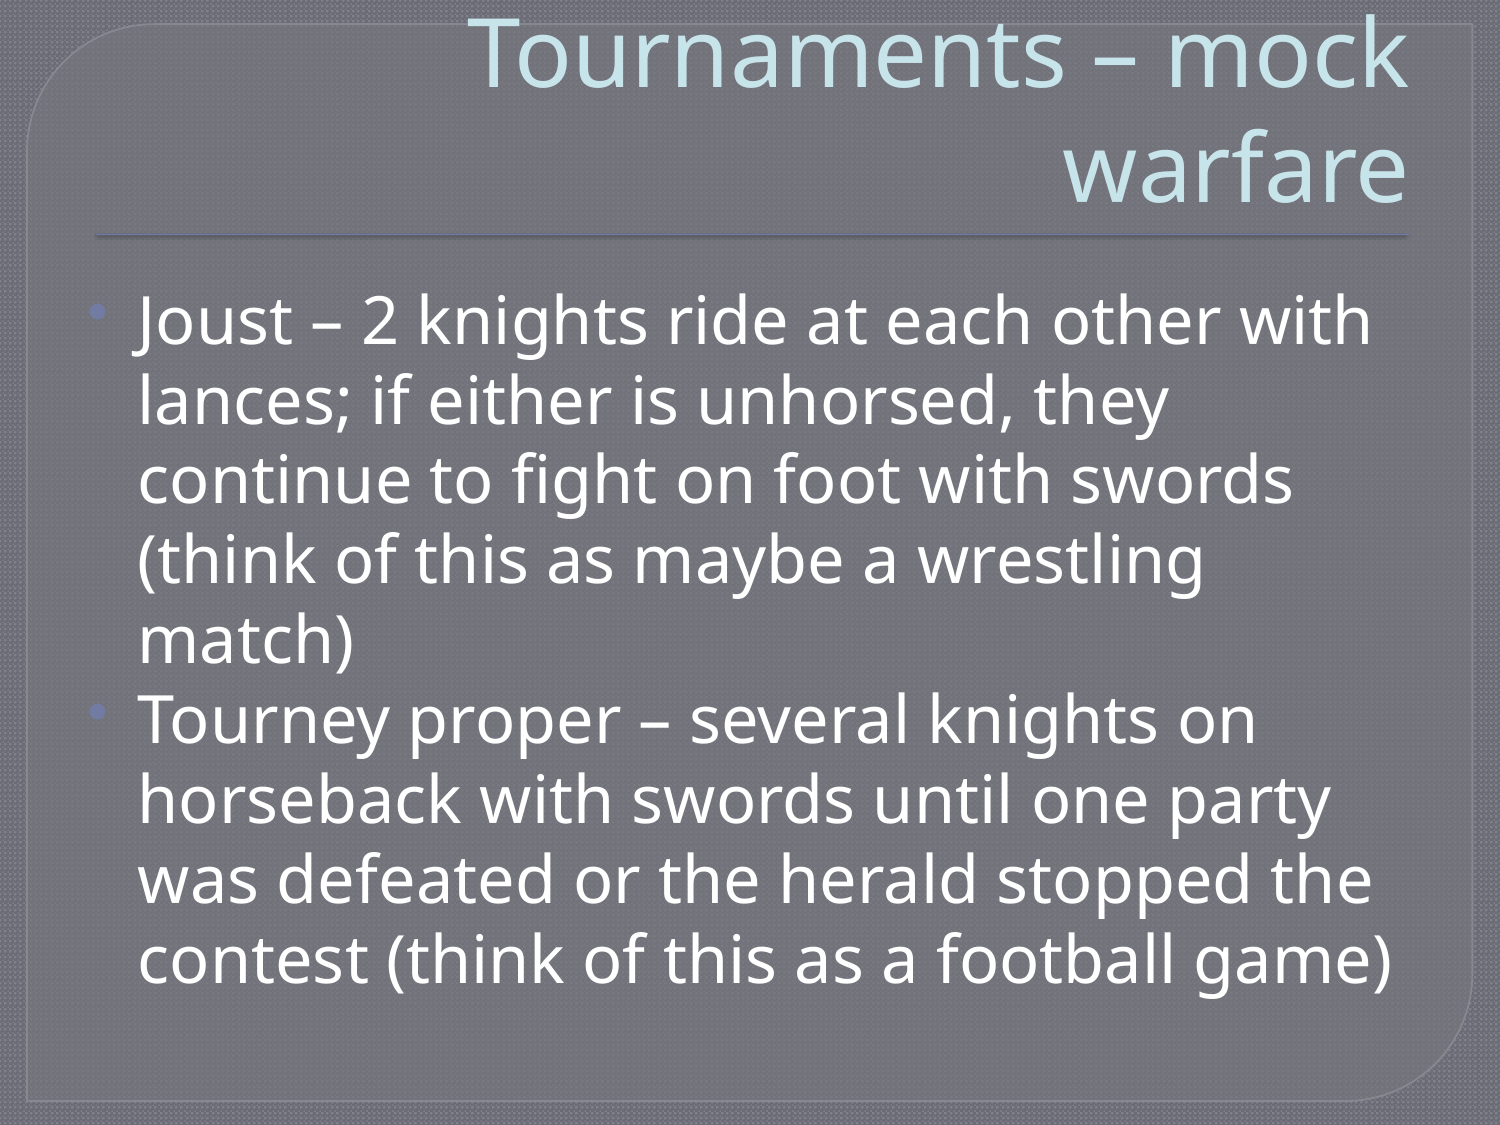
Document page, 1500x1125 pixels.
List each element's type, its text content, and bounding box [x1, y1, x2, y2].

list Joust – 2 knights ride at each other with lances; if either is unhorsed, they continue to fight on foot with swords (think of this as maybe a wrestling match) Tourney proper – several knights on horseback with swords until one party was defeated or the herald stopped the contest (think of this as a football game) [75, 270, 1425, 1013]
title Tournaments – mock warfare [75, 41, 1425, 230]
